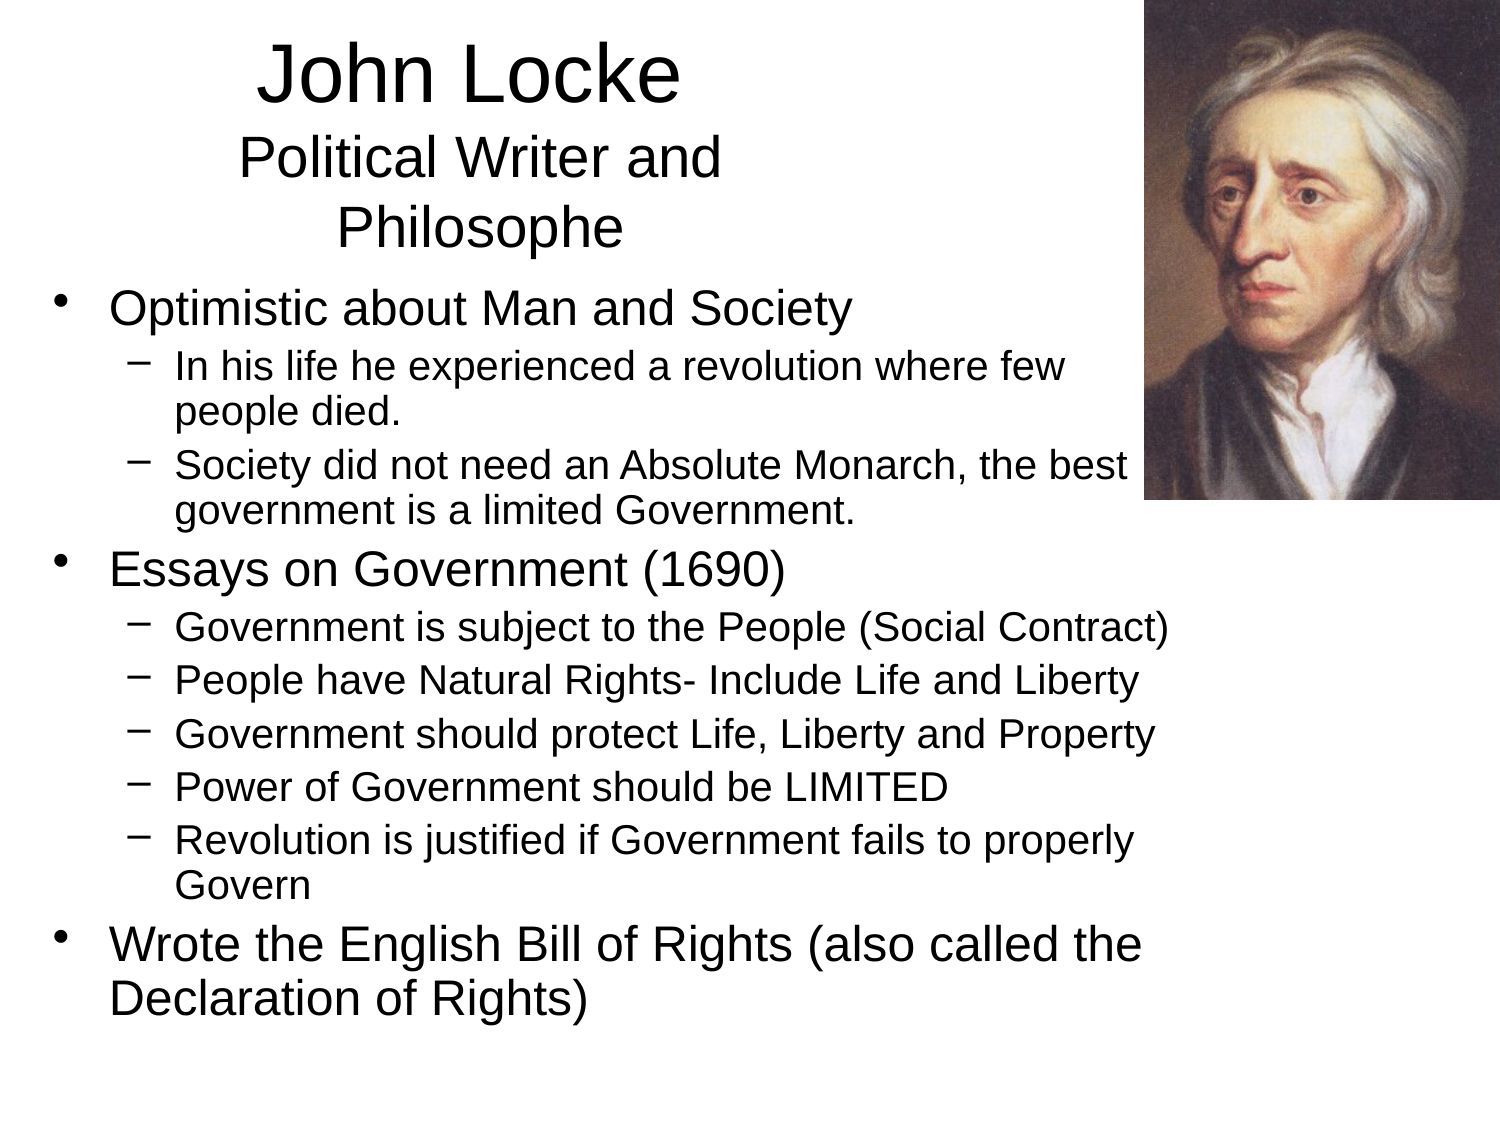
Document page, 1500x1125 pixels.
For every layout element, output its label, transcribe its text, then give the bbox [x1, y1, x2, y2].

picture [1143, 0, 1500, 501]
list Optimistic about Man and Society In his life he experienced a revolution where few people died. Society did not need an Absolute Monarch, the best government is a limited Government. Essays on Government (1690) Government is subject to the People (Social Contract) People have Natural Rights- Include Life and Liberty Government should protect Life, Liberty and Property Power of Government should be LIMITED Revolution is justified if Government fails to properly Govern Wrote the English Bill of Rights (also called the Declaration of Rights) [37, 274, 1188, 1125]
title John Locke Political Writer and Philosophe [74, 44, 888, 233]
